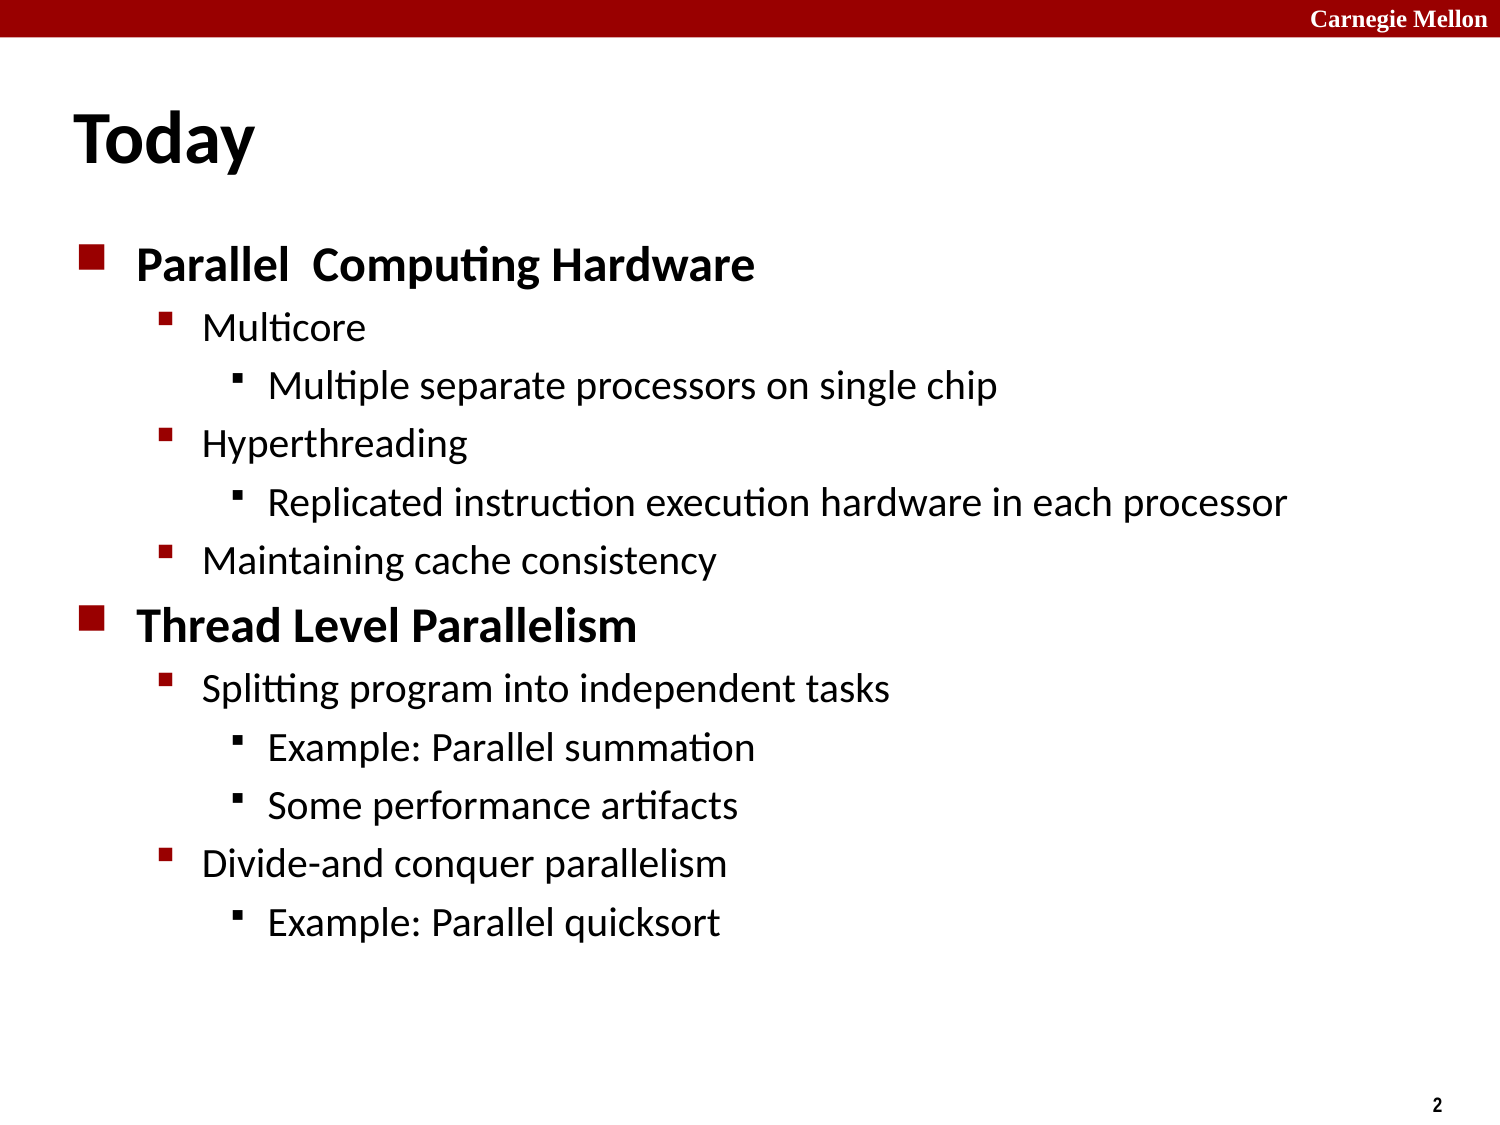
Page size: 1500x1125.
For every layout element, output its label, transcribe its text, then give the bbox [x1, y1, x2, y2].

title Today [58, 71, 1305, 197]
list Parallel Computing Hardware Multicore Multiple separate processors on single chip Hyperthreading Replicated instruction execution hardware in each processor Maintaining cache consistency Thread Level Parallelism Splitting program into independent tasks Example: Parallel summation Some performance artifacts Divide-and conquer parallelism Example: Parallel quicksort [64, 223, 1361, 1040]
